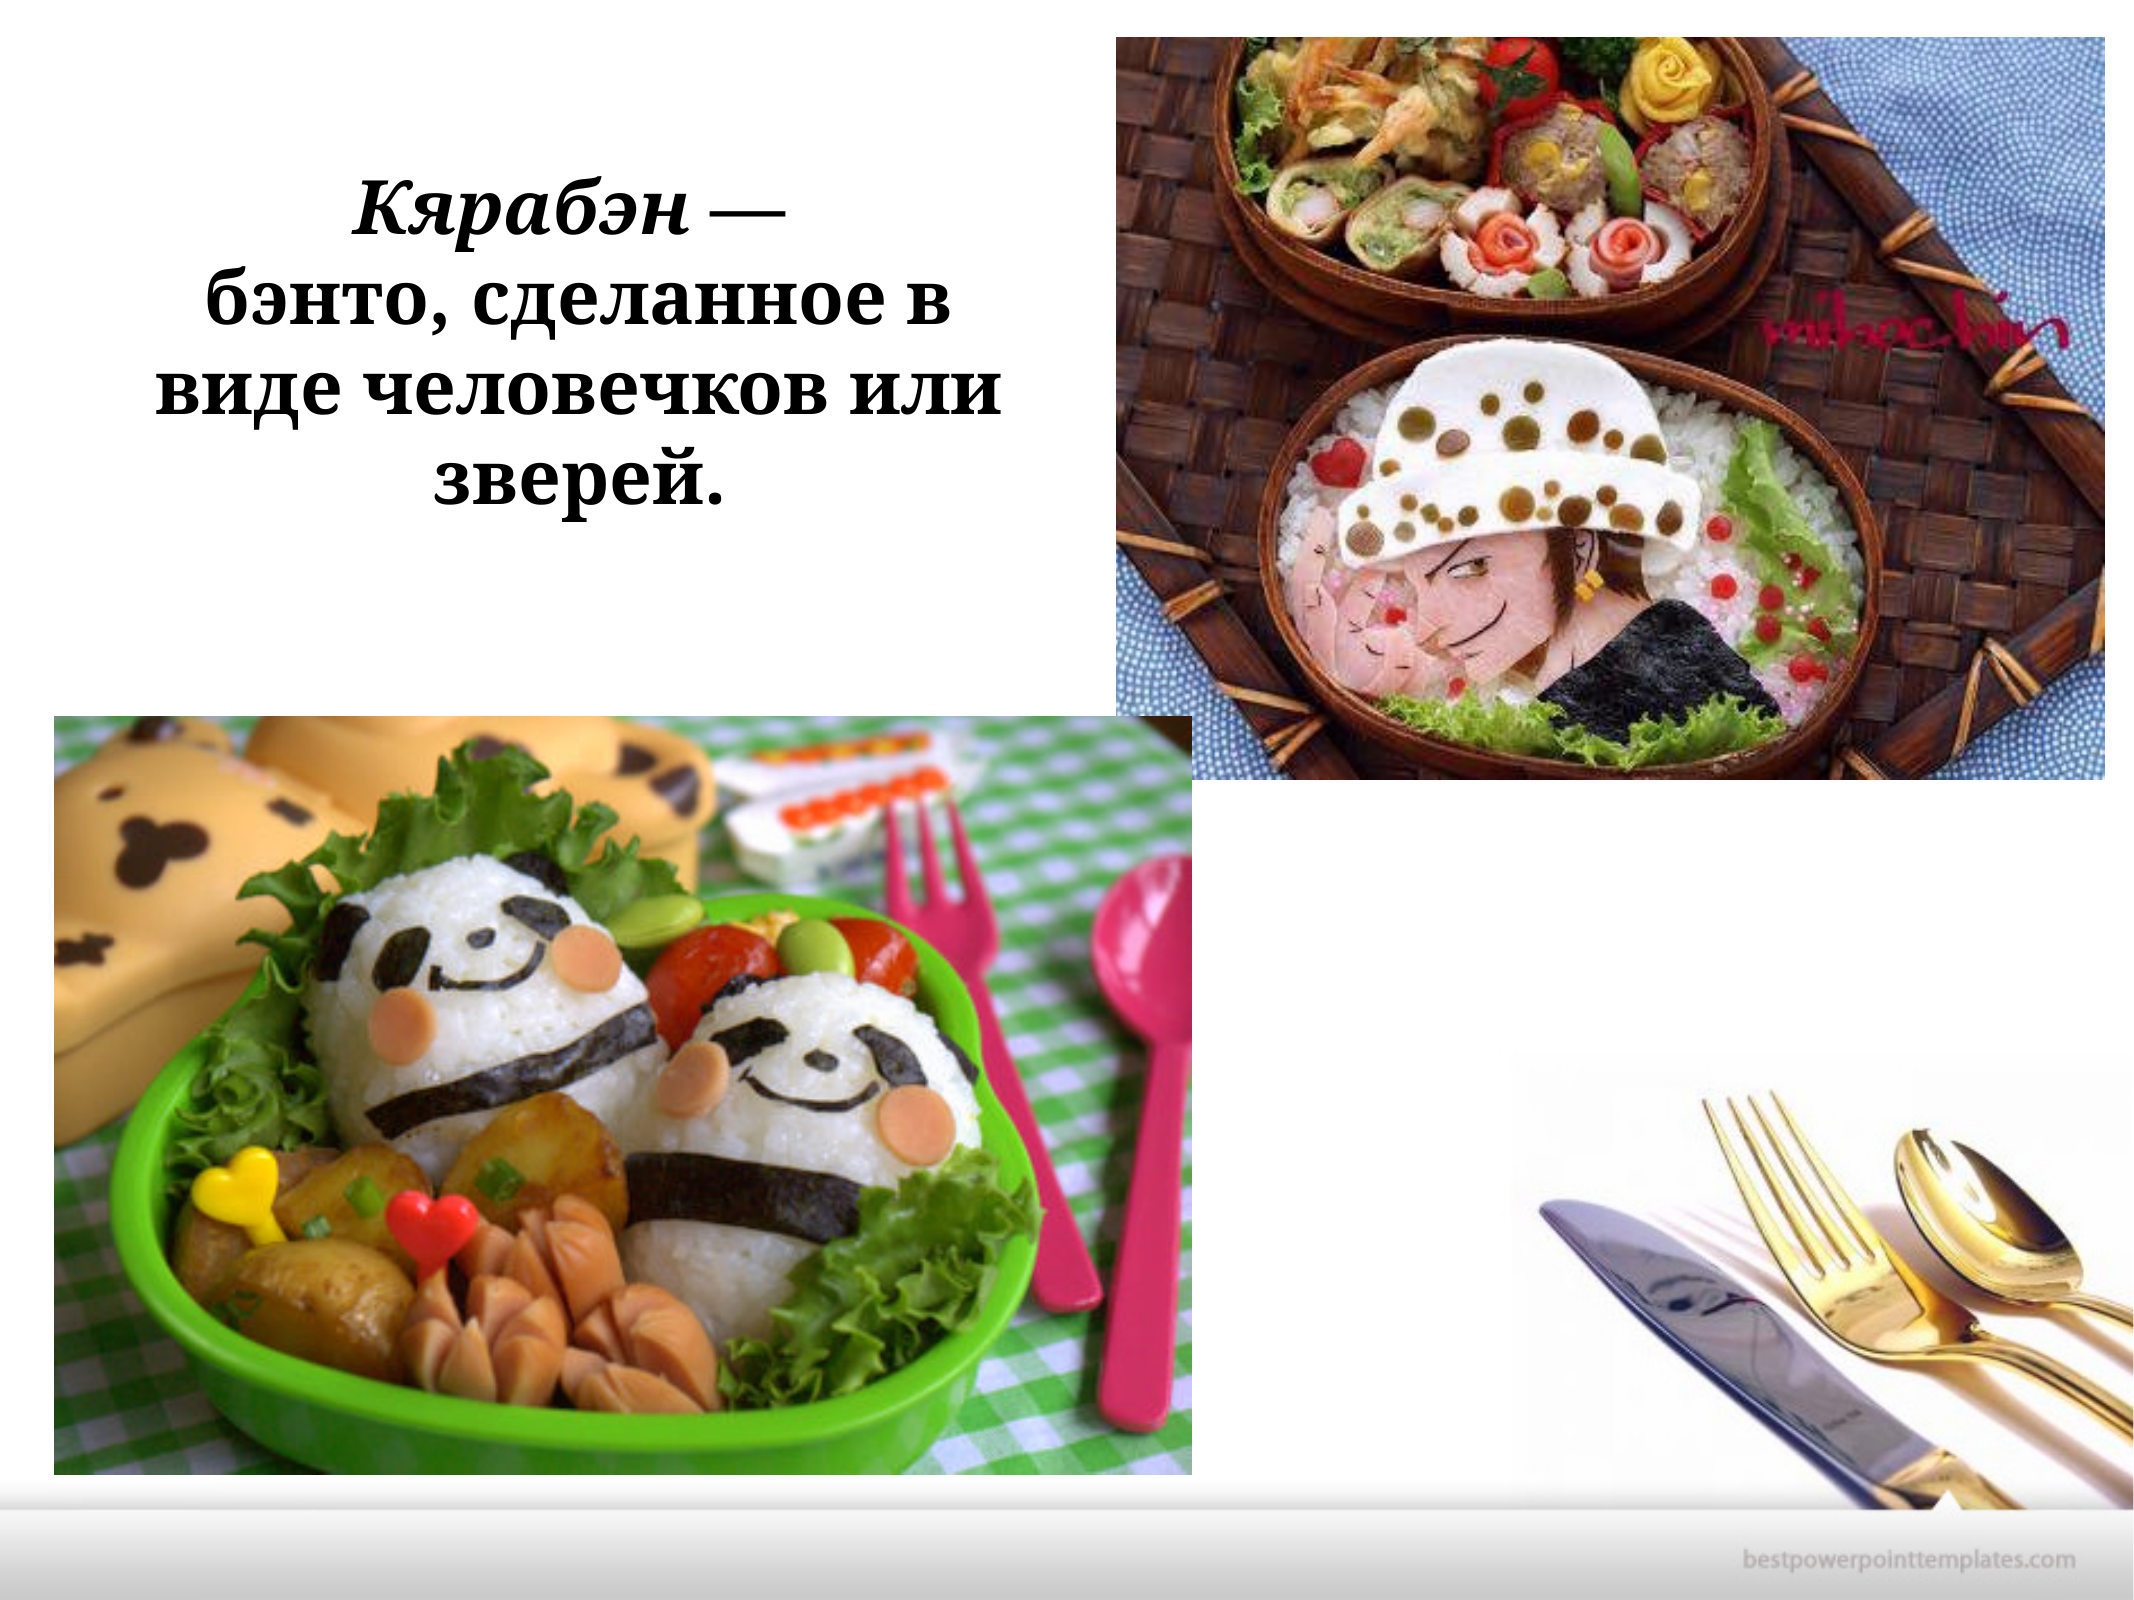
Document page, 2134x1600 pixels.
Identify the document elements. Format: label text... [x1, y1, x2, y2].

picture [0, 0, 2134, 1600]
text_box Кярабэн — бэнто, сделанное в виде человечков или зверей. [104, 152, 1055, 528]
